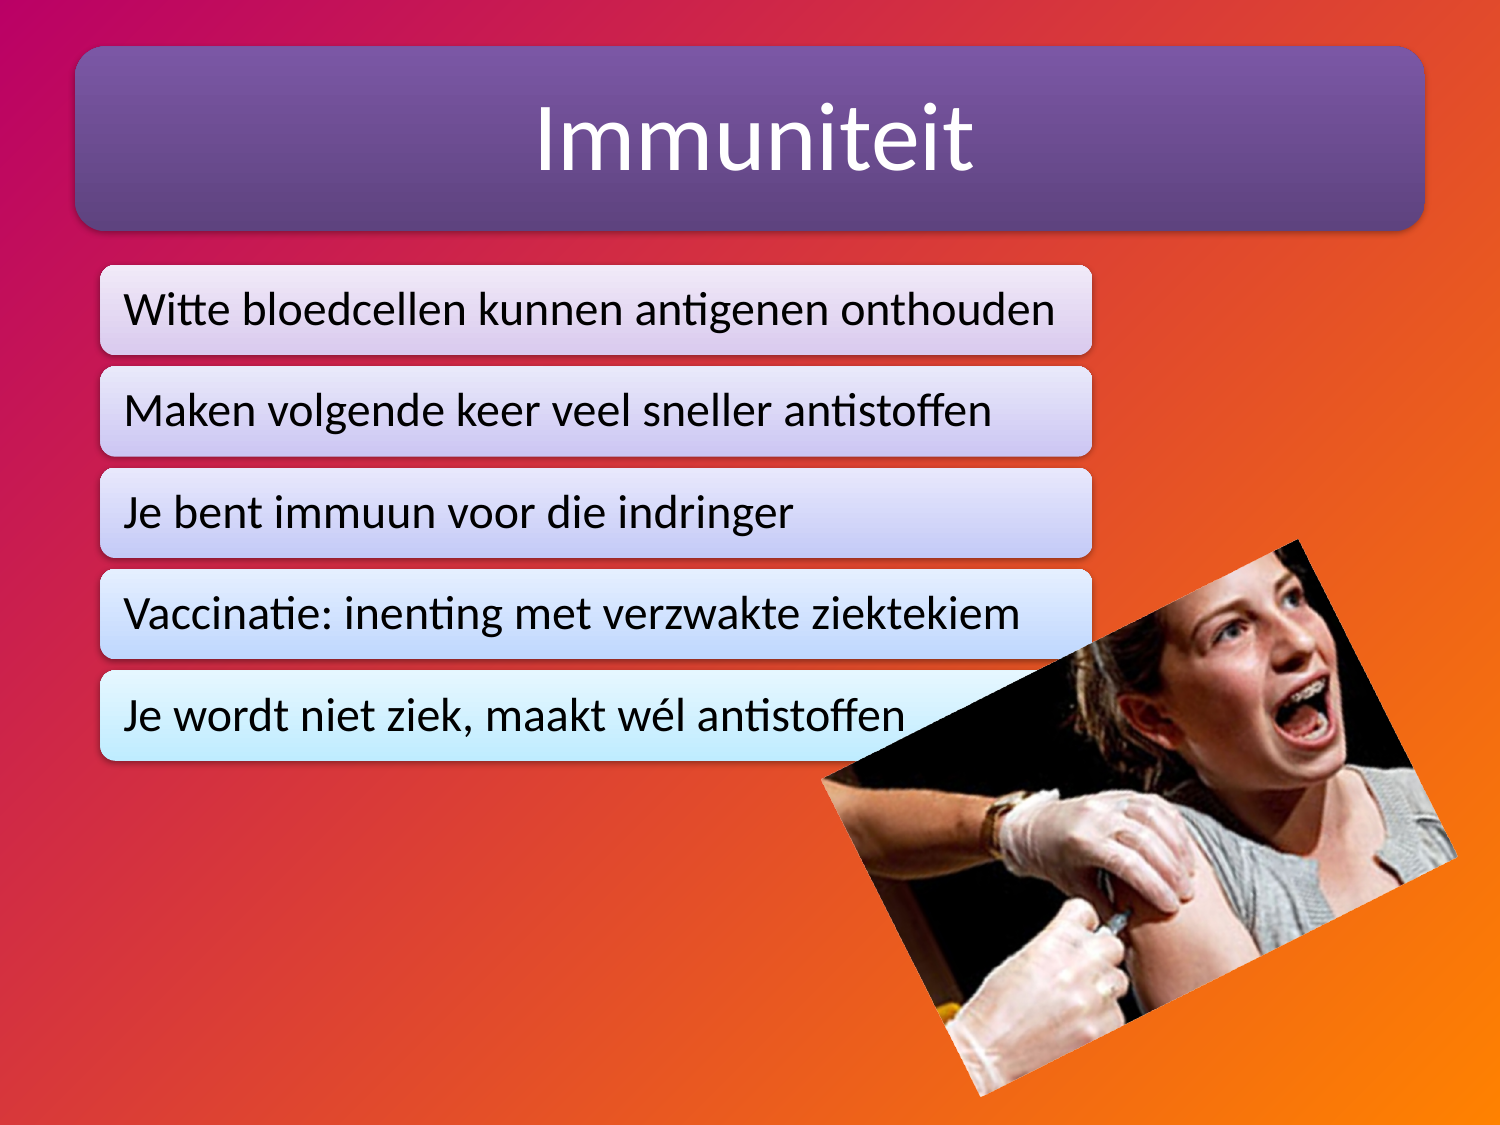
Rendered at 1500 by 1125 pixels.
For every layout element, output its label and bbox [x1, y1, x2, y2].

list [100, 262, 1093, 764]
picture [822, 540, 1457, 1096]
text_box [74, 44, 1426, 233]
